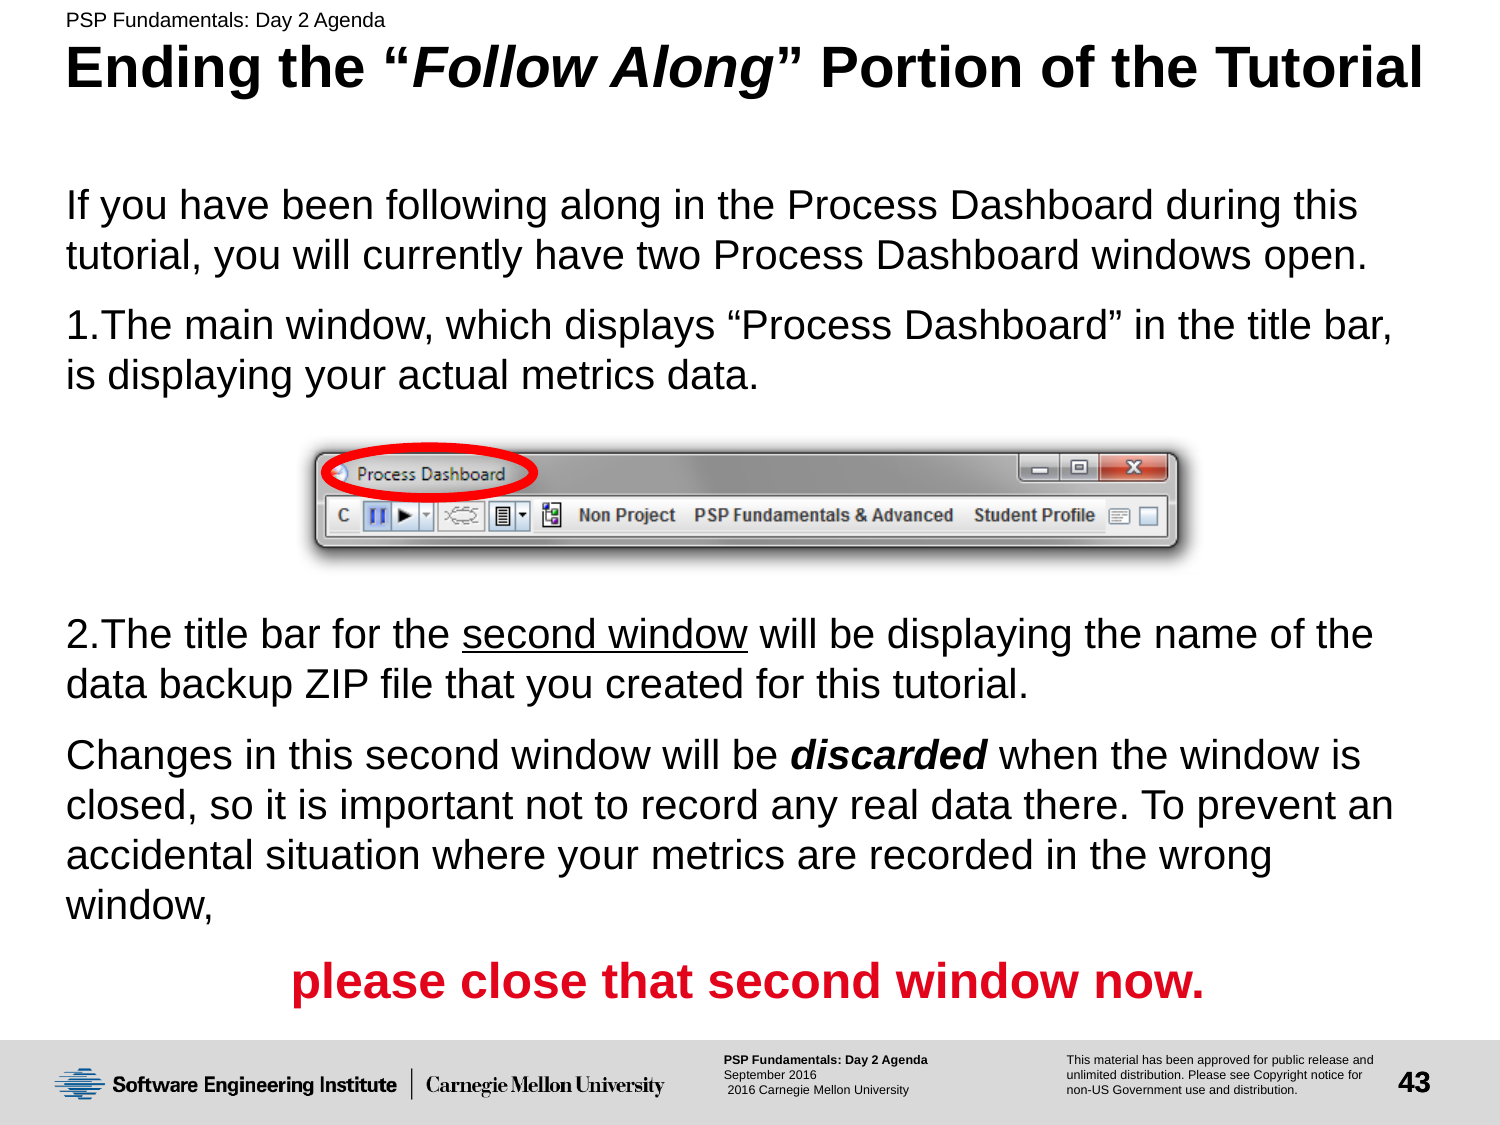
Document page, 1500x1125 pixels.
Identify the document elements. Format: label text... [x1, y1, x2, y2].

picture [296, 435, 1205, 576]
list If you have been following along in the Process Dashboard during this tutorial, you will currently have two Process Dashboard windows open. The main window, which displays “Process Dashboard” in the title bar, is displaying your actual metrics data. The title bar for the second window will be displaying the name of the data backup ZIP file that you created for this tutorial. Changes in this second window will be discarded when the window is closed, so it is important not to record any real data there. To prevent an accidental situation where your metrics are recorded in the wrong window, please close that second window now. [65, 177, 1431, 1000]
picture [46, 1061, 673, 1104]
title Ending the “Follow Along” Portion of the Tutorial [65, 37, 1430, 148]
